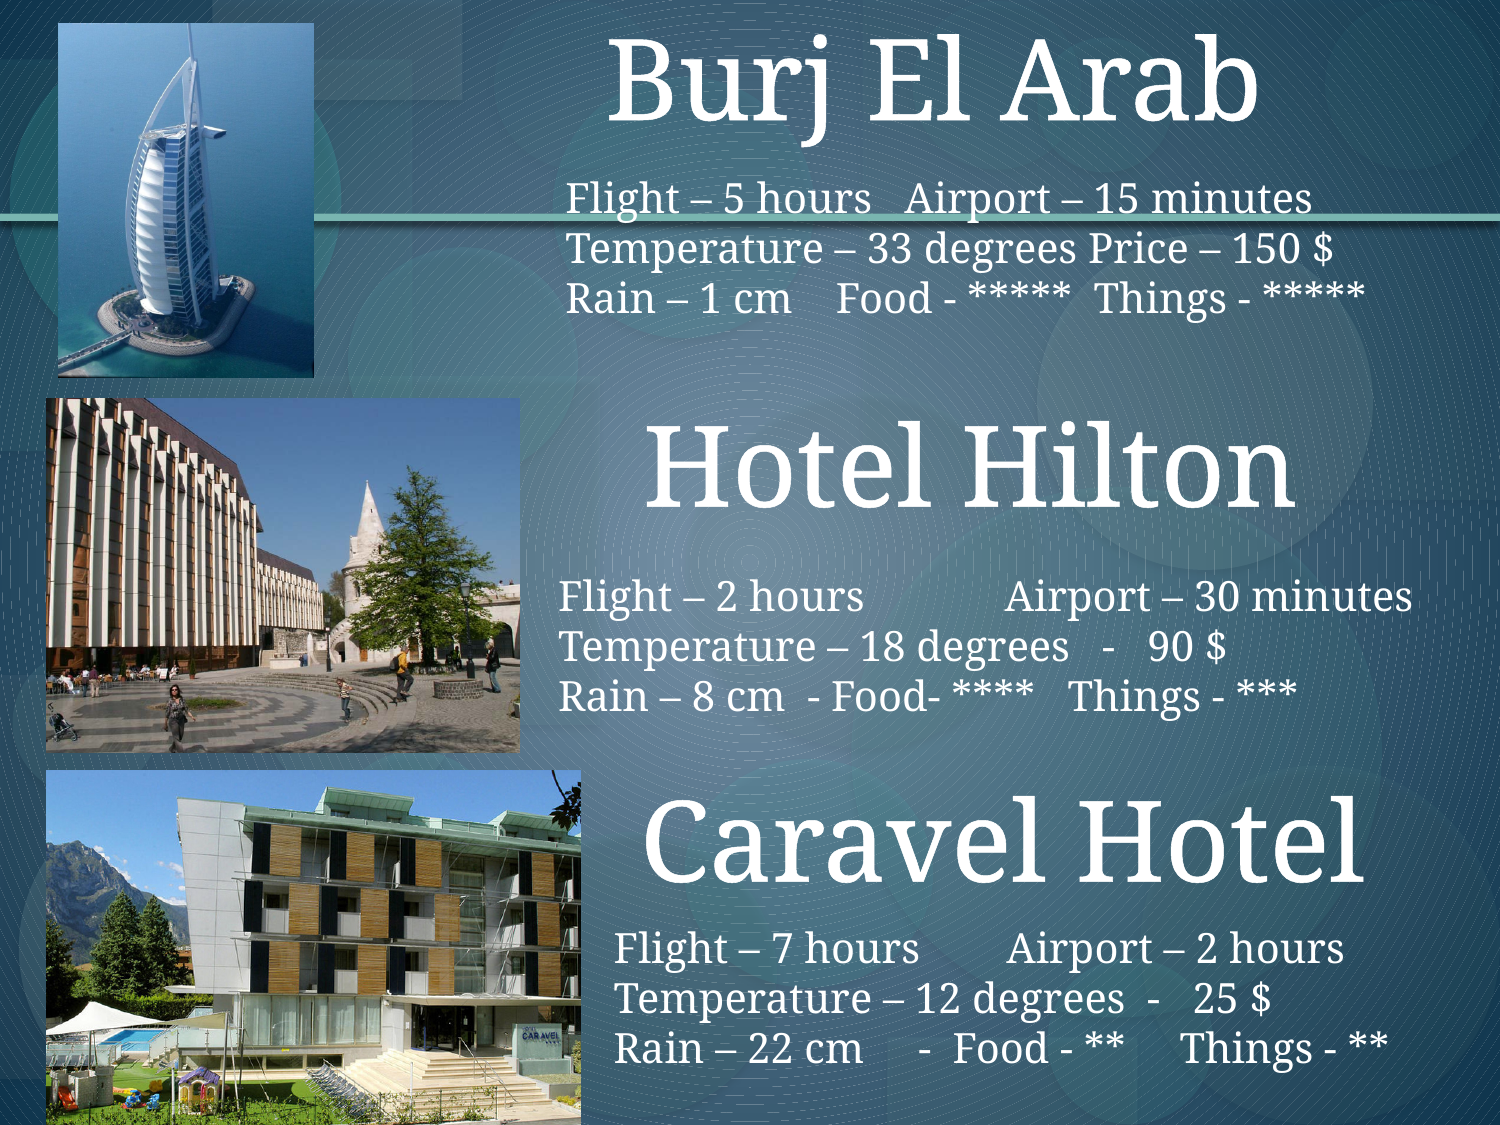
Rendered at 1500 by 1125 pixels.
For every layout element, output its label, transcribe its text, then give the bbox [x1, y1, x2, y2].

text_box Flight – 5 hours Airport – 15 minutes Temperature – 33 degrees Price – 150 $ Rain – 1 cm Food - ***** Things - ***** [550, 164, 1500, 329]
text_box Burj El Arab [590, 0, 1278, 150]
picture [46, 770, 581, 1125]
text_box Hotel Hilton [627, 386, 1314, 537]
text_box Flight – 2 hours Airport – 30 minutes Temperature – 18 degrees - 90 $ Rain – 8 cm - Food- **** Things - *** [543, 562, 1428, 728]
text_box Flight – 7 hours Airport – 2 hours Temperature – 12 degrees - 25 $ Rain – 22 cm - Food - ** Things - ** [598, 914, 1405, 1079]
text_box Caravel Hotel [625, 761, 1381, 914]
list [46, 398, 520, 753]
picture [58, 23, 314, 378]
